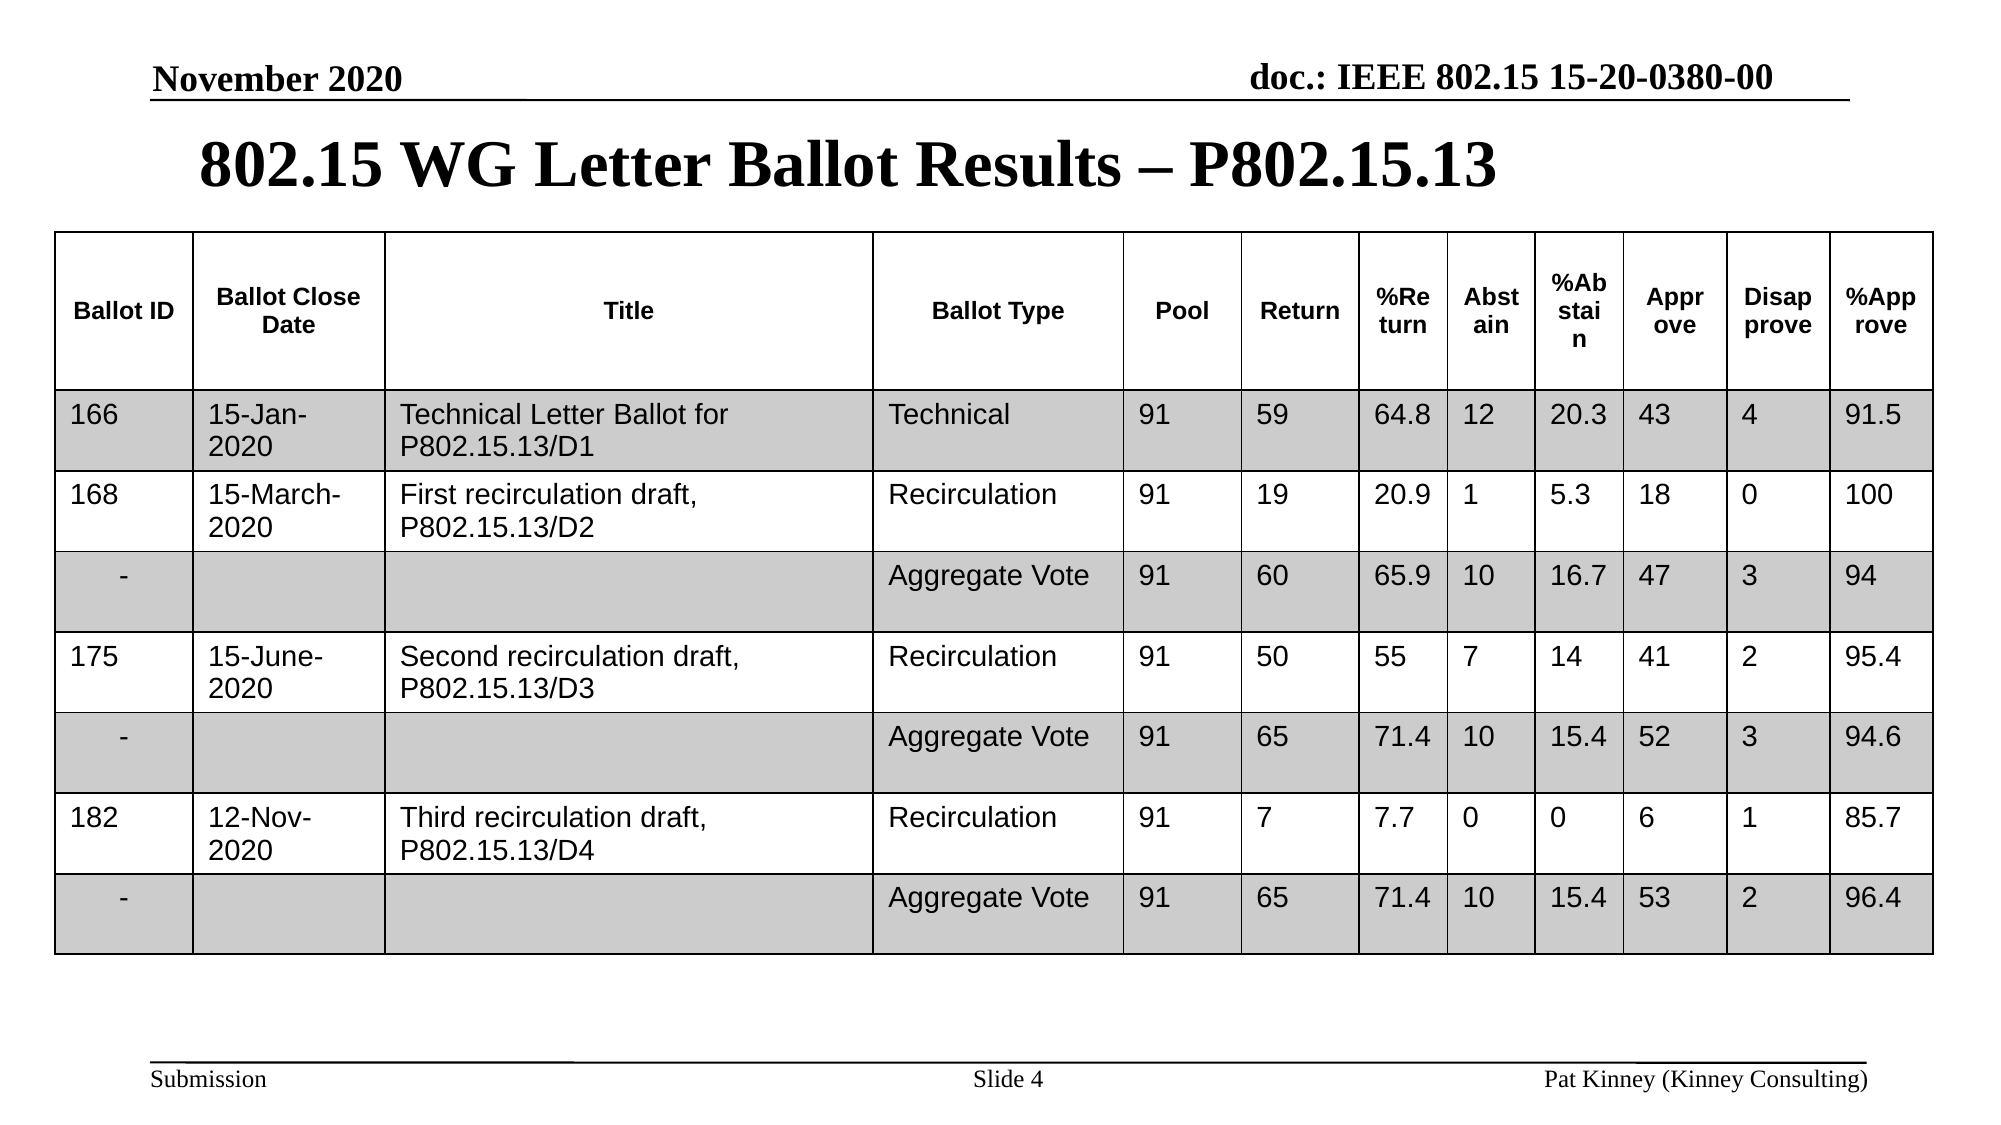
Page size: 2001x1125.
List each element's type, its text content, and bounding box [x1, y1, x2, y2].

slide_number Slide 4 [950, 1061, 1067, 1123]
table_cell 91 [1124, 794, 1241, 873]
table_cell 47 [1624, 552, 1726, 631]
table_cell [194, 713, 384, 792]
table_header %Return [1360, 233, 1447, 389]
table_cell 53 [1624, 875, 1726, 953]
table_cell 5.3 [1536, 472, 1623, 551]
table_cell 14 [1536, 633, 1623, 712]
table_cell 41 [1624, 633, 1726, 712]
table_cell 91 [1124, 472, 1241, 551]
table_cell 7 [1242, 794, 1358, 873]
table_header Abstain [1448, 233, 1534, 389]
table_cell 16.7 [1536, 552, 1623, 631]
table_header Title [386, 233, 872, 389]
table_cell 43 [1624, 391, 1726, 470]
table_cell 20.9 [1360, 472, 1447, 551]
footer Pat Kinney (Kinney Consulting) [1171, 1061, 1869, 1093]
table_cell 175 [56, 633, 192, 712]
table_cell 2 [1728, 633, 1829, 712]
table_cell 94 [1831, 552, 1932, 631]
table_cell 71.4 [1360, 875, 1447, 953]
table_header Approve [1624, 233, 1726, 389]
table_cell 60 [1242, 552, 1358, 631]
table_cell 85.7 [1831, 794, 1932, 873]
table_cell 55 [1360, 633, 1447, 712]
table_cell Recirculation [874, 472, 1123, 551]
table_header Pool [1124, 233, 1241, 389]
table_cell 10 [1448, 552, 1534, 631]
table_cell 6 [1624, 794, 1726, 873]
table_cell 91.5 [1831, 391, 1932, 470]
table_cell 12-Nov-2020 [194, 794, 384, 873]
table_cell 18 [1624, 472, 1726, 551]
table_cell 10 [1448, 713, 1534, 792]
table_cell 91 [1124, 552, 1241, 631]
table_cell - [56, 875, 192, 953]
table_cell [194, 552, 384, 631]
table_cell [386, 713, 872, 792]
table_cell Technical Letter Ballot for P802.15.13/D1 [386, 391, 872, 470]
title 802.15 WG Letter Ballot Results – P802.15.13 [0, 112, 1700, 209]
table_cell 96.4 [1831, 875, 1932, 953]
table_cell 15-June-2020 [194, 633, 384, 712]
table_cell 2 [1728, 875, 1829, 953]
table_cell 0 [1448, 794, 1534, 873]
table_cell 95.4 [1831, 633, 1932, 712]
table_cell - [56, 713, 192, 792]
table_cell 91 [1124, 875, 1241, 953]
table_cell 3 [1728, 713, 1829, 792]
table_cell 1 [1448, 472, 1534, 551]
table_cell 20.3 [1536, 391, 1623, 470]
table_cell 59 [1242, 391, 1358, 470]
table_cell 182 [56, 794, 192, 873]
table_cell 4 [1728, 391, 1829, 470]
table_cell [386, 875, 872, 953]
table_cell 91 [1124, 633, 1241, 712]
table_header Ballot Close Date [194, 233, 384, 389]
table_cell [194, 875, 384, 953]
table_cell 65.9 [1360, 552, 1447, 631]
table_cell 52 [1624, 713, 1726, 792]
table_header Disapprove [1728, 233, 1829, 389]
table_cell Recirculation [874, 633, 1123, 712]
table_cell 0 [1728, 472, 1829, 551]
table_cell 1 [1728, 794, 1829, 873]
table_cell - [56, 552, 192, 631]
table_cell Technical [874, 391, 1123, 470]
table_cell 15-March-2020 [194, 472, 384, 551]
table_cell [386, 552, 872, 631]
table_cell Second recirculation draft, P802.15.13/D3 [386, 633, 872, 712]
table_cell 64.8 [1360, 391, 1447, 470]
table_header %Approve [1831, 233, 1932, 389]
table_header %Abstain [1536, 233, 1623, 389]
table_cell Aggregate Vote [874, 713, 1123, 792]
table_cell First recirculation draft, P802.15.13/D2 [386, 472, 872, 551]
table_cell 7.7 [1360, 794, 1447, 873]
table_cell Aggregate Vote [874, 552, 1123, 631]
table_cell 50 [1242, 633, 1358, 712]
table_cell 166 [56, 391, 192, 470]
table_cell 7 [1448, 633, 1534, 712]
table_cell 71.4 [1360, 713, 1447, 792]
table_cell 91 [1124, 391, 1241, 470]
table_cell 15.4 [1536, 713, 1623, 792]
table_cell 100 [1831, 472, 1932, 551]
table_cell 19 [1242, 472, 1358, 551]
table_header Return [1242, 233, 1358, 389]
table_header Ballot ID [56, 233, 192, 389]
table_cell 15-Jan-2020 [194, 391, 384, 470]
table_header Ballot Type [874, 233, 1123, 389]
table_cell 0 [1536, 794, 1623, 873]
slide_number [152, 54, 563, 100]
table_cell Aggregate Vote [874, 875, 1123, 953]
table_cell 168 [56, 472, 192, 551]
table_cell 3 [1728, 552, 1829, 631]
table_cell 65 [1242, 713, 1358, 792]
table_cell 15.4 [1536, 875, 1623, 953]
table_cell Recirculation [874, 794, 1123, 873]
table_cell Third recirculation draft, P802.15.13/D4 [386, 794, 872, 873]
table_cell 94.6 [1831, 713, 1932, 792]
table_cell 91 [1124, 713, 1241, 792]
table_cell 65 [1242, 875, 1358, 953]
table_cell 12 [1448, 391, 1534, 470]
table_cell 10 [1448, 875, 1534, 953]
